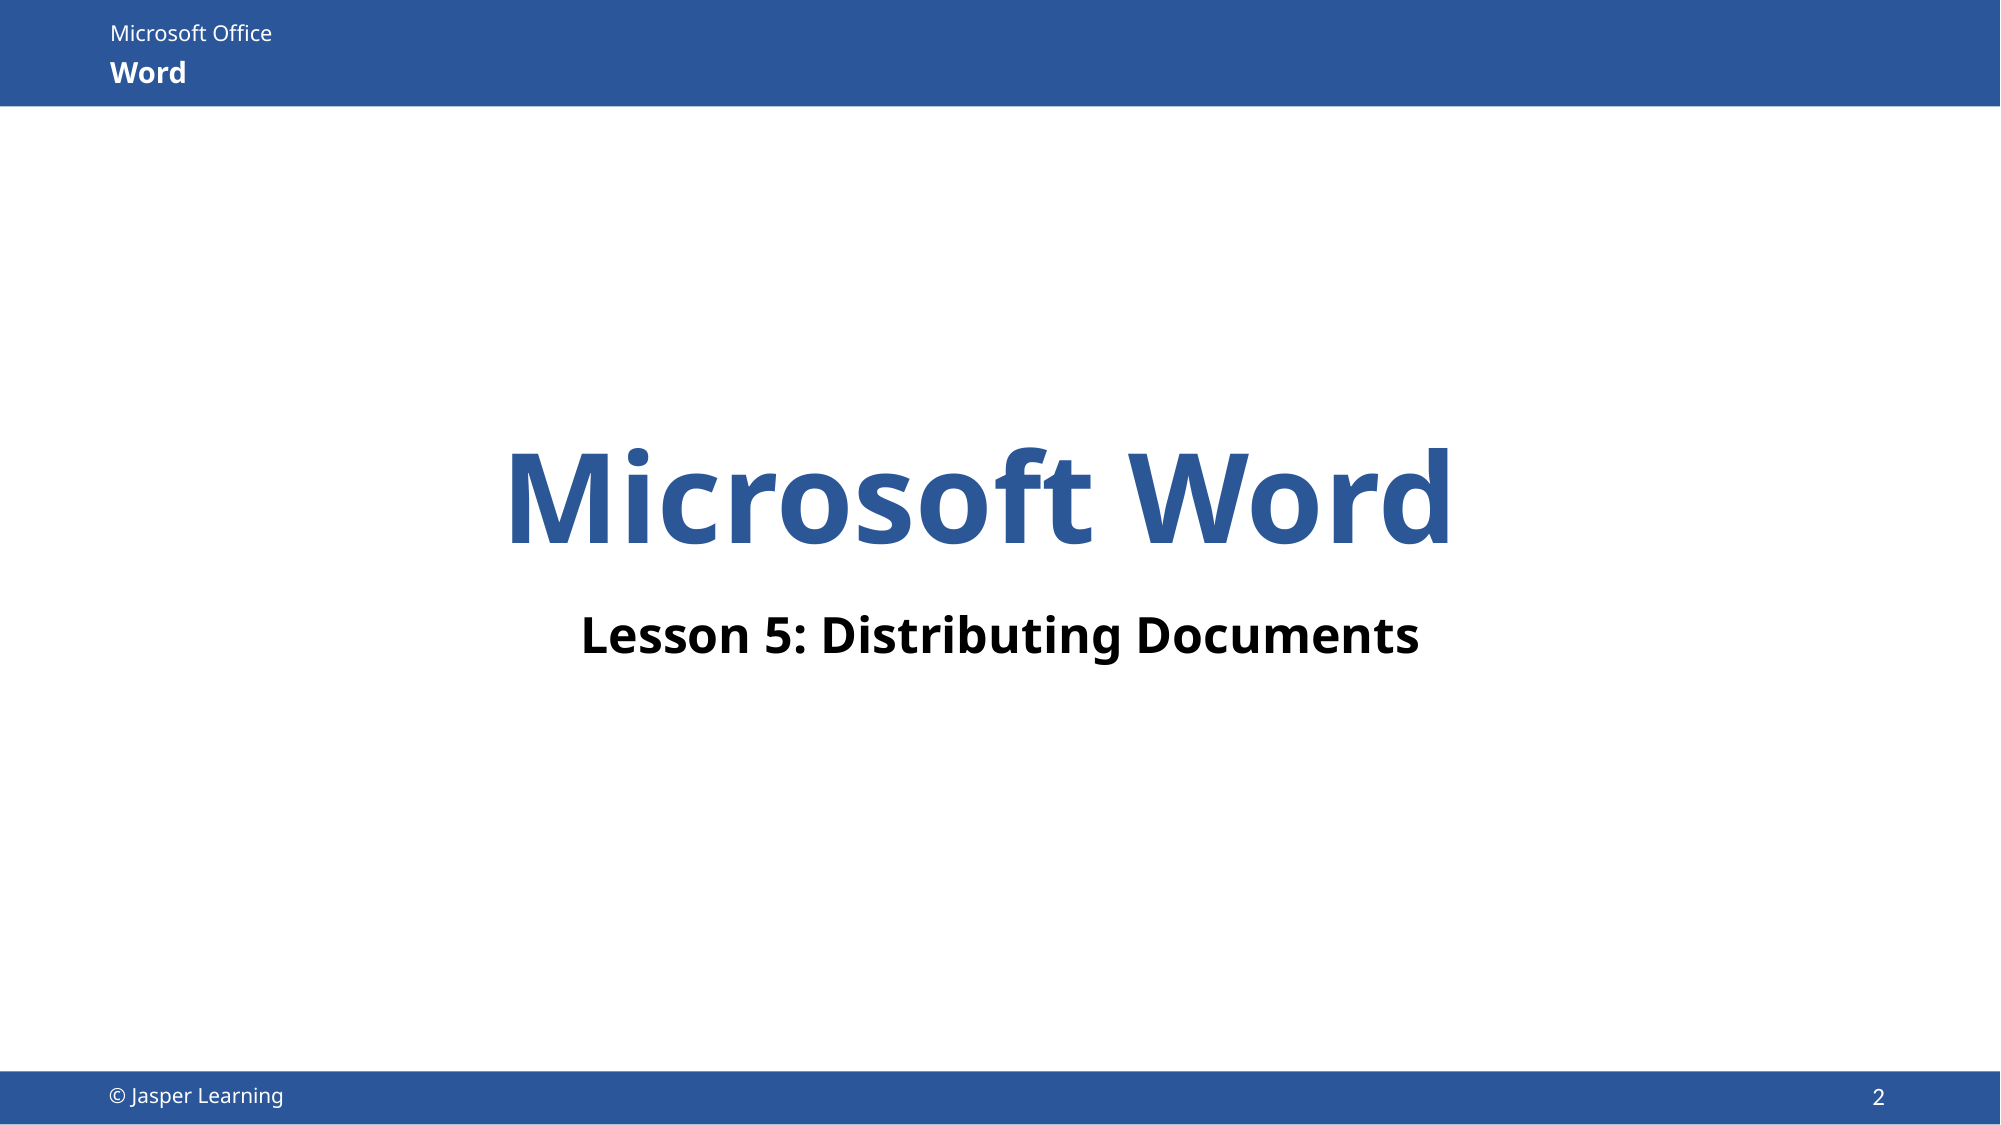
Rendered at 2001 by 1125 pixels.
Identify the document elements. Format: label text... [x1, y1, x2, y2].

title Microsoft Word [123, 184, 1838, 576]
list Lesson 5: Distributing Documents [250, 591, 1751, 863]
footer © Jasper Learning [94, 1066, 769, 1125]
slide_number 2 [1433, 1065, 1900, 1125]
